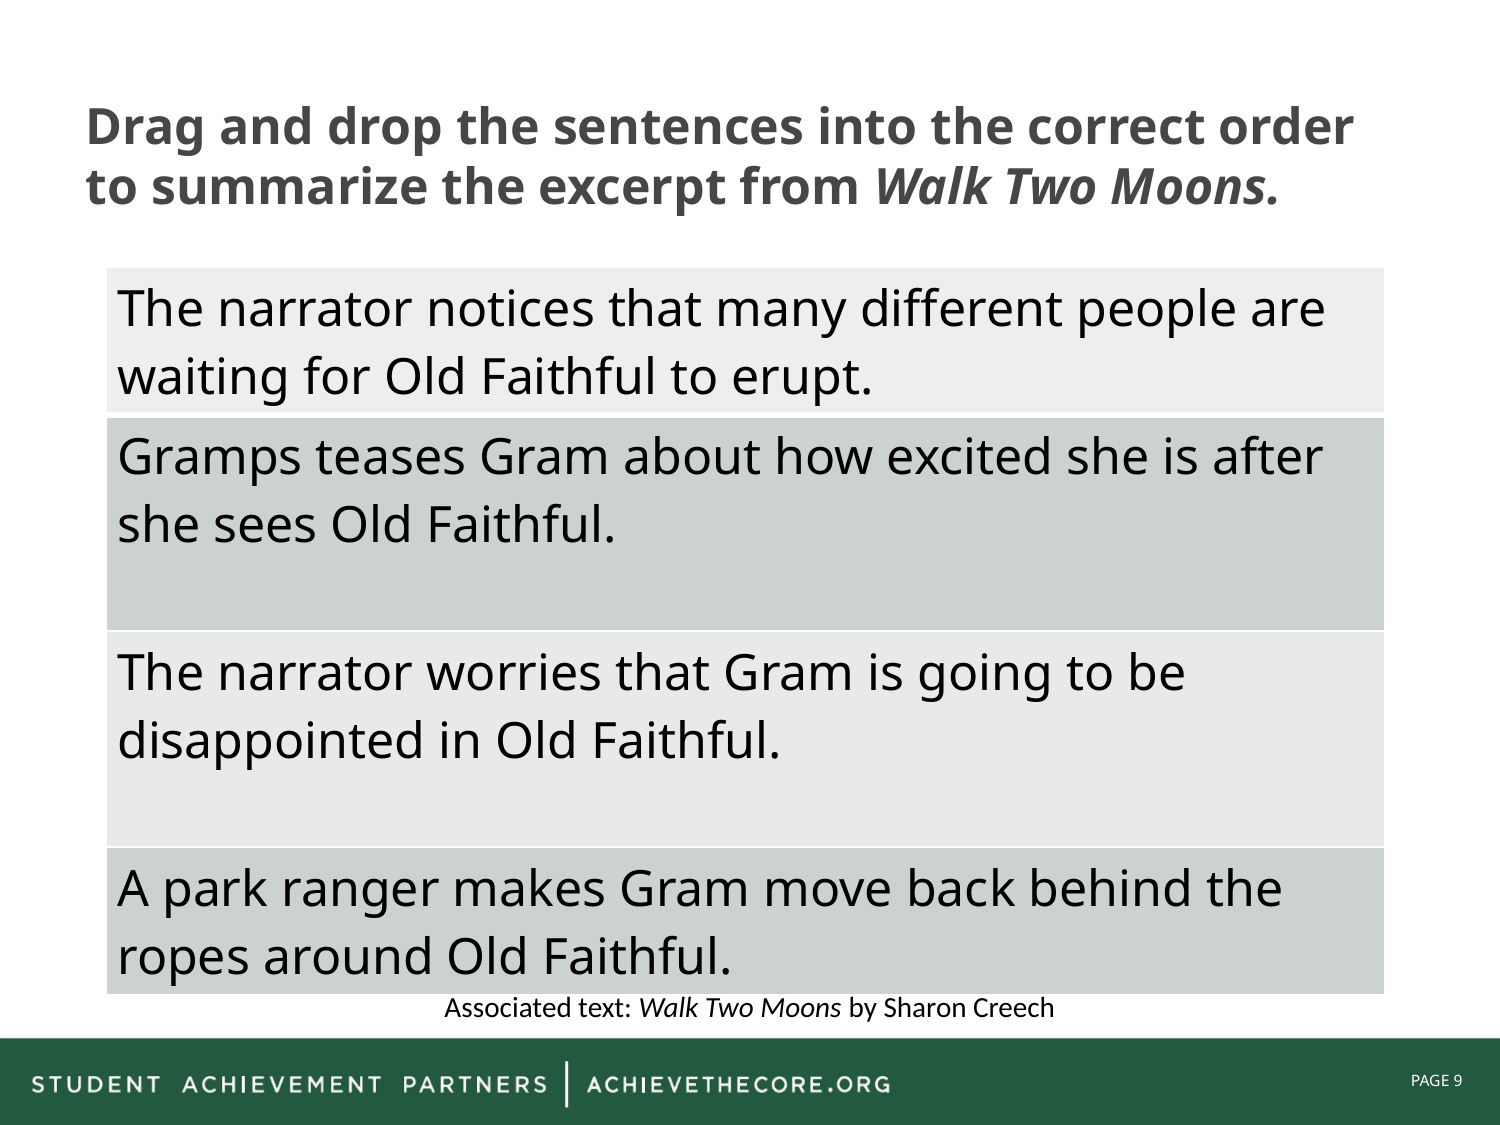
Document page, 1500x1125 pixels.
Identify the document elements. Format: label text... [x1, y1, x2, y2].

table_cell Gramps teases Gram about how excited she is after she sees Old Faithful. [107, 418, 1384, 630]
table_cell The narrator worries that Gram is going to be disappointed in Old Faithful. [107, 632, 1384, 846]
list Drag and drop the sentences into the correct order to summarize the excerpt from Walk Two Moons. [70, 87, 1421, 265]
text_box Associated text: Walk Two Moons by Sharon Creech [429, 981, 1071, 1031]
table_cell A park ranger makes Gram move back behind the ropes around Old Faithful. [107, 848, 1384, 994]
table_header The narrator notices that many different people are waiting for Old Faithful to erupt. [107, 268, 1384, 412]
